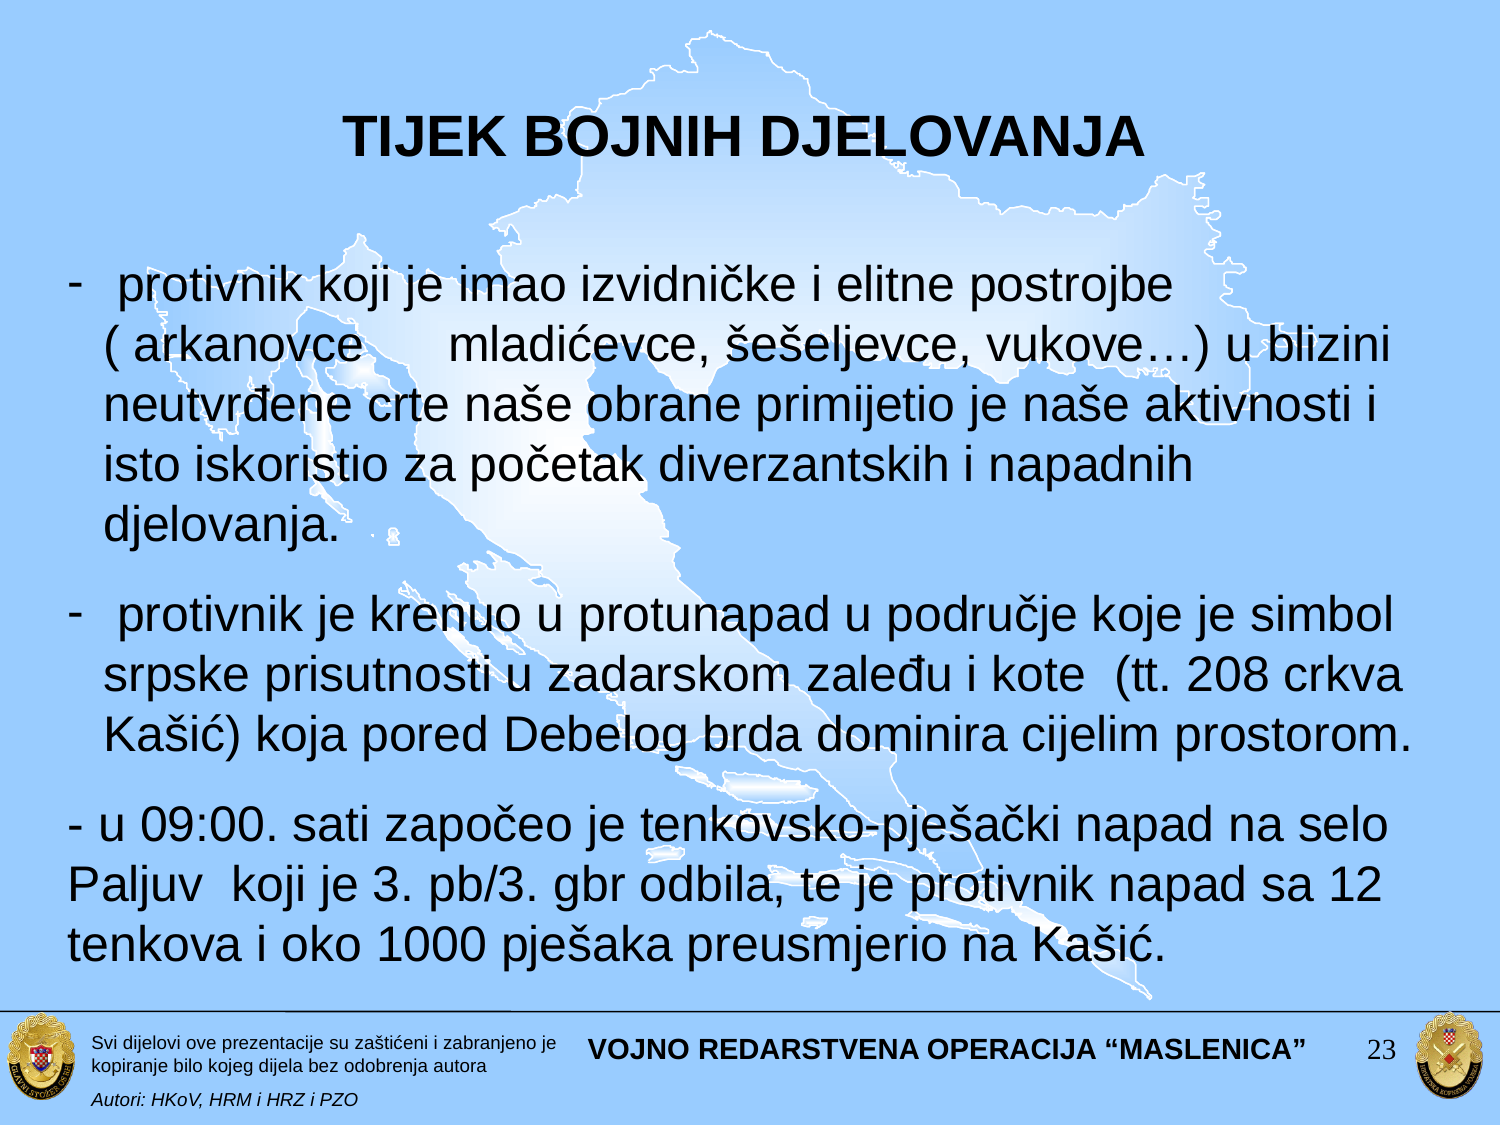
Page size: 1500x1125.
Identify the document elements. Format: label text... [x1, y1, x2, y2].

picture [7, 1012, 75, 1100]
footer VOJNO REDARSTVENA OPERACIJA “MASLENICA” [572, 1022, 1387, 1074]
text_box TIJEK BOJNIH DJELOVANJA [327, 90, 1162, 176]
text_box protivnik koji je imao izvidničke i elitne postrojbe ( arkanovce mladićevce, šešeljevce, vukove…) u blizini neutvrđene crte naše obrane primijetio je naše aktivnosti i isto iskoristio za početak diverzantskih i napadnih djelovanja. protivnik je krenuo u protunapad u područje koje je simbol srpske prisutnosti u zadarskom zaleđu i kote (tt. 208 crkva Kašić) koja pored Debelog brda dominira cijelim prostorom. - u 09:00. sati započeo je tenkovsko-pješački napad na selo Paljuv koji je 3. pb/3. gbr odbila, te je protivnik napad sa 12 tenkova i oko 1000 pješaka preusmjerio na Kašić. [53, 243, 1461, 979]
picture [1415, 1011, 1483, 1099]
